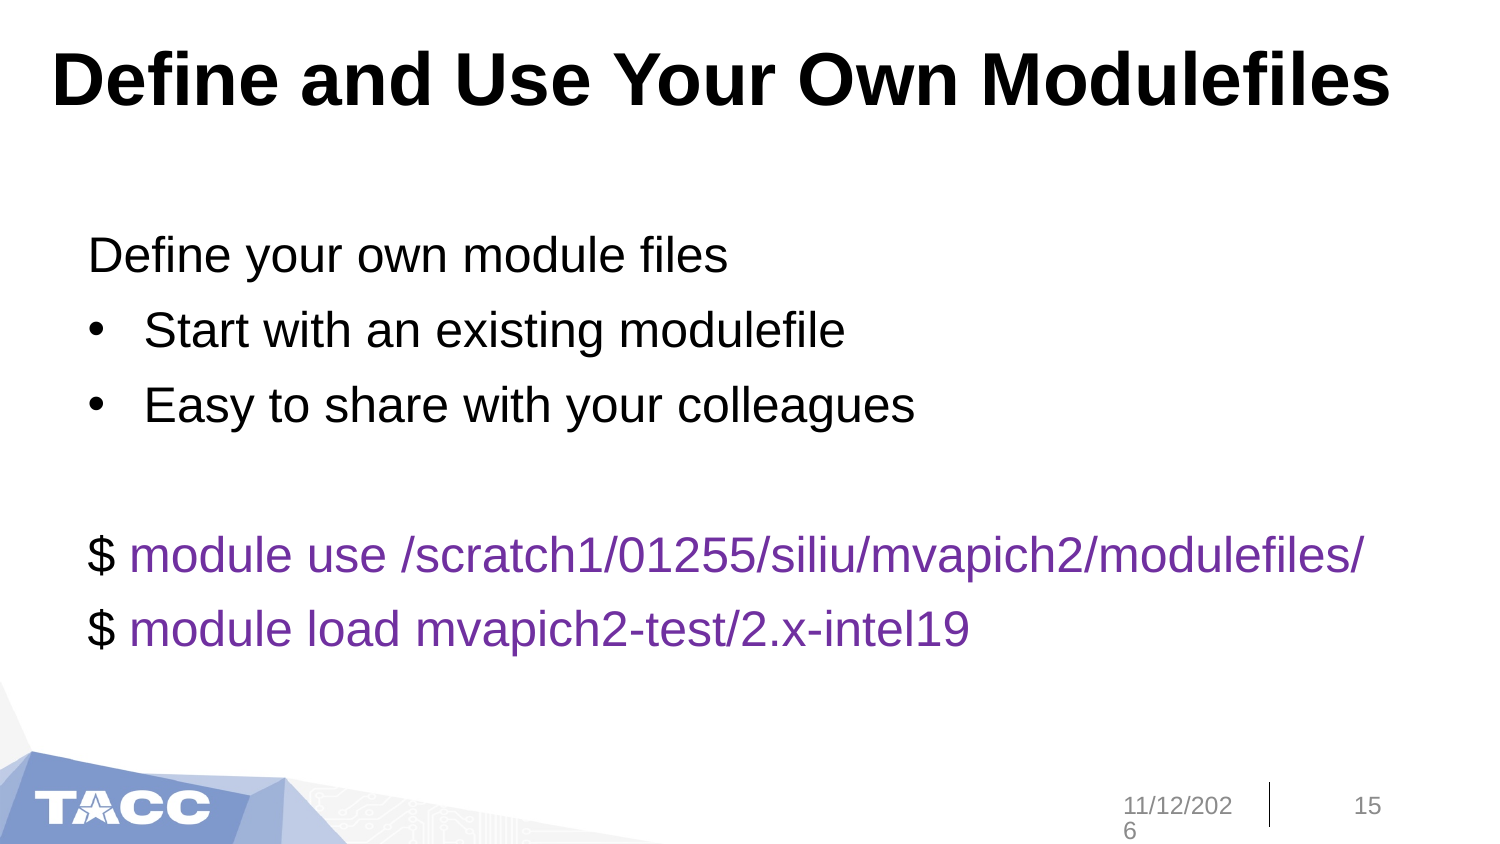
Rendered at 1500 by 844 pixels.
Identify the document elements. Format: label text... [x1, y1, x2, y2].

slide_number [1108, 782, 1255, 827]
list Define your own module files Start with an existing modulefile Easy to share with your colleagues $ module use /scratch1/01255/siliu/mvapich2/modulefiles/ $ module load mvapich2-test/2.x-intel19 [72, 222, 1485, 758]
title Define and Use Your Own Modulefiles [36, 0, 1500, 164]
picture [0, 0, 1500, 844]
slide_number 15 [1284, 782, 1397, 827]
